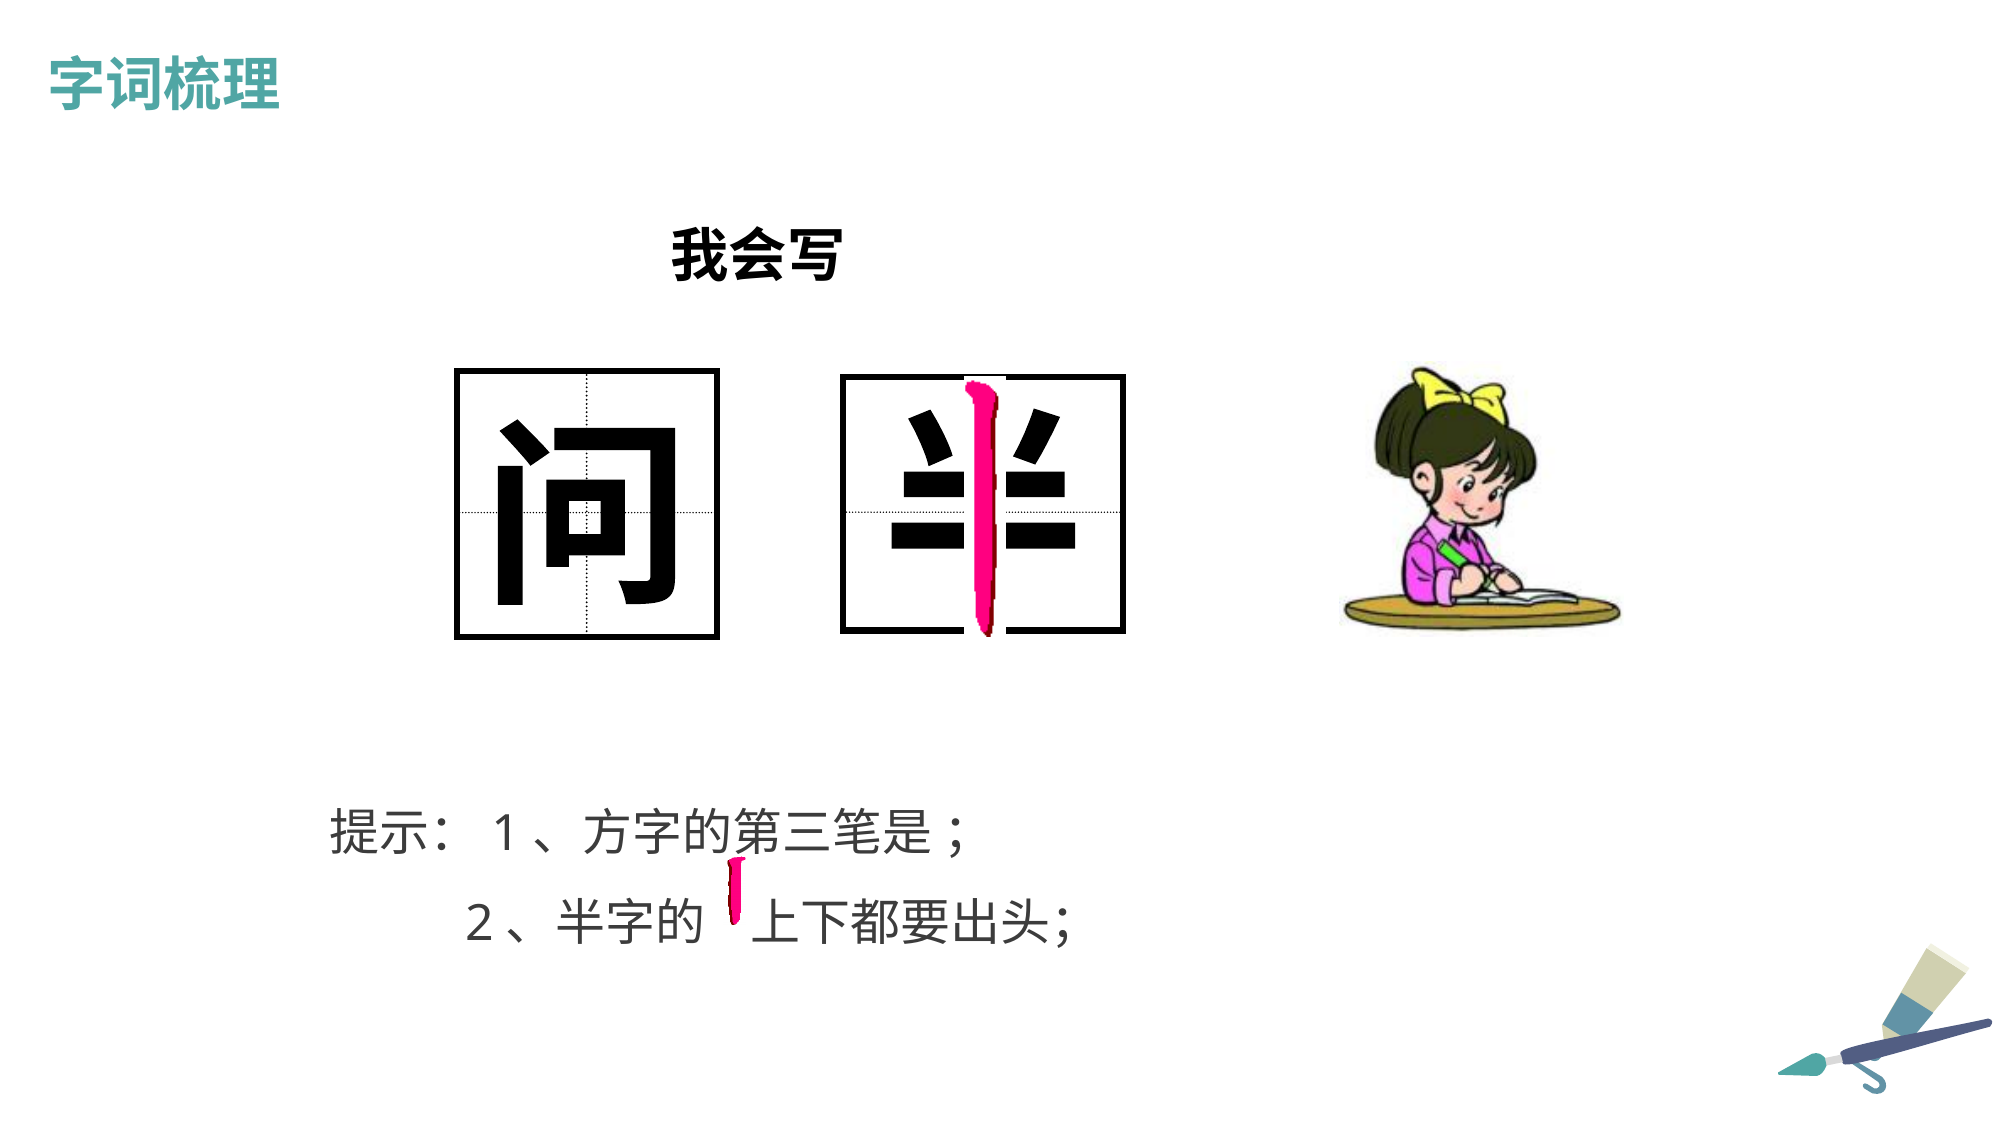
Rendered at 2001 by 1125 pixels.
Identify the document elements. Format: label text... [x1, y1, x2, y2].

picture [1339, 361, 1624, 637]
text_box [1006, 376, 1124, 631]
text_box 字词梳理 [32, 39, 296, 125]
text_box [1811, 945, 1974, 1125]
picture [722, 855, 746, 925]
text_box [843, 376, 964, 631]
text_box 我会写 [655, 210, 885, 296]
text_box 提示：1、方字的第三笔是 ； 2、半字的 上下都要出头； [314, 796, 1665, 985]
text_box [964, 376, 1006, 637]
text_box [456, 370, 717, 637]
